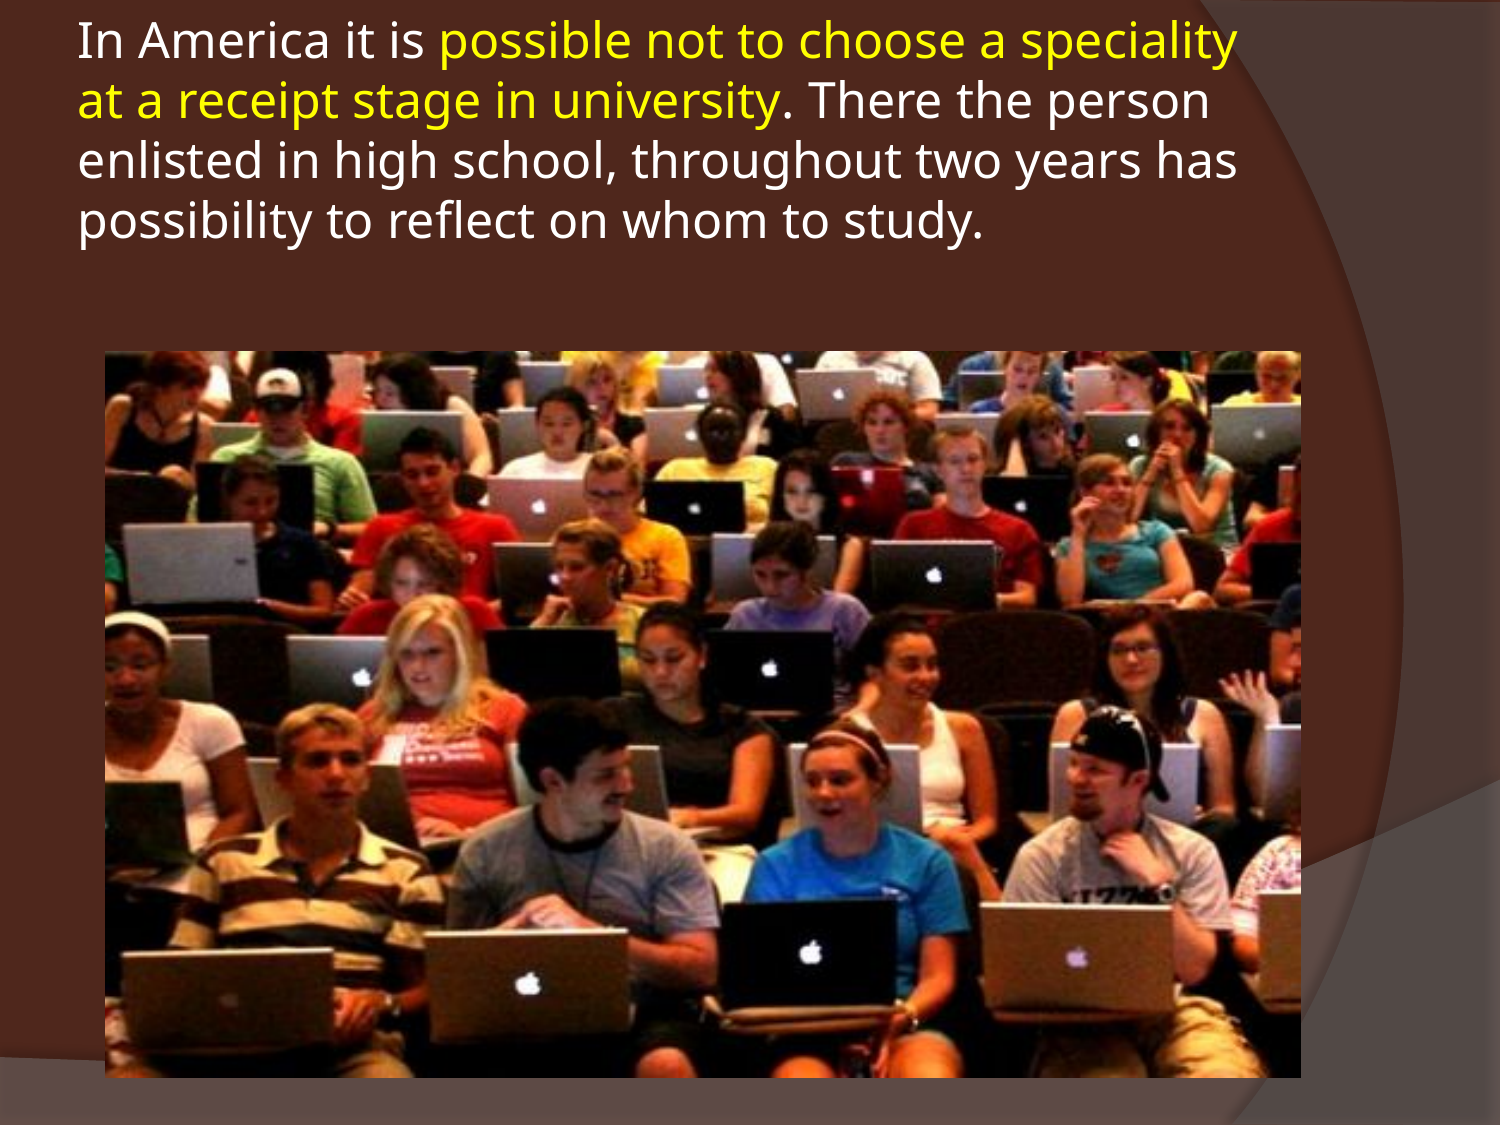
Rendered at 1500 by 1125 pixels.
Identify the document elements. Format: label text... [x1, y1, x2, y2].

title In America it is possible not to choose a speciality at a receipt stage in university. There the person enlisted in high school, throughout two years has possibility to reflect on whom to study. [70, 23, 1300, 293]
picture [105, 351, 1302, 1079]
